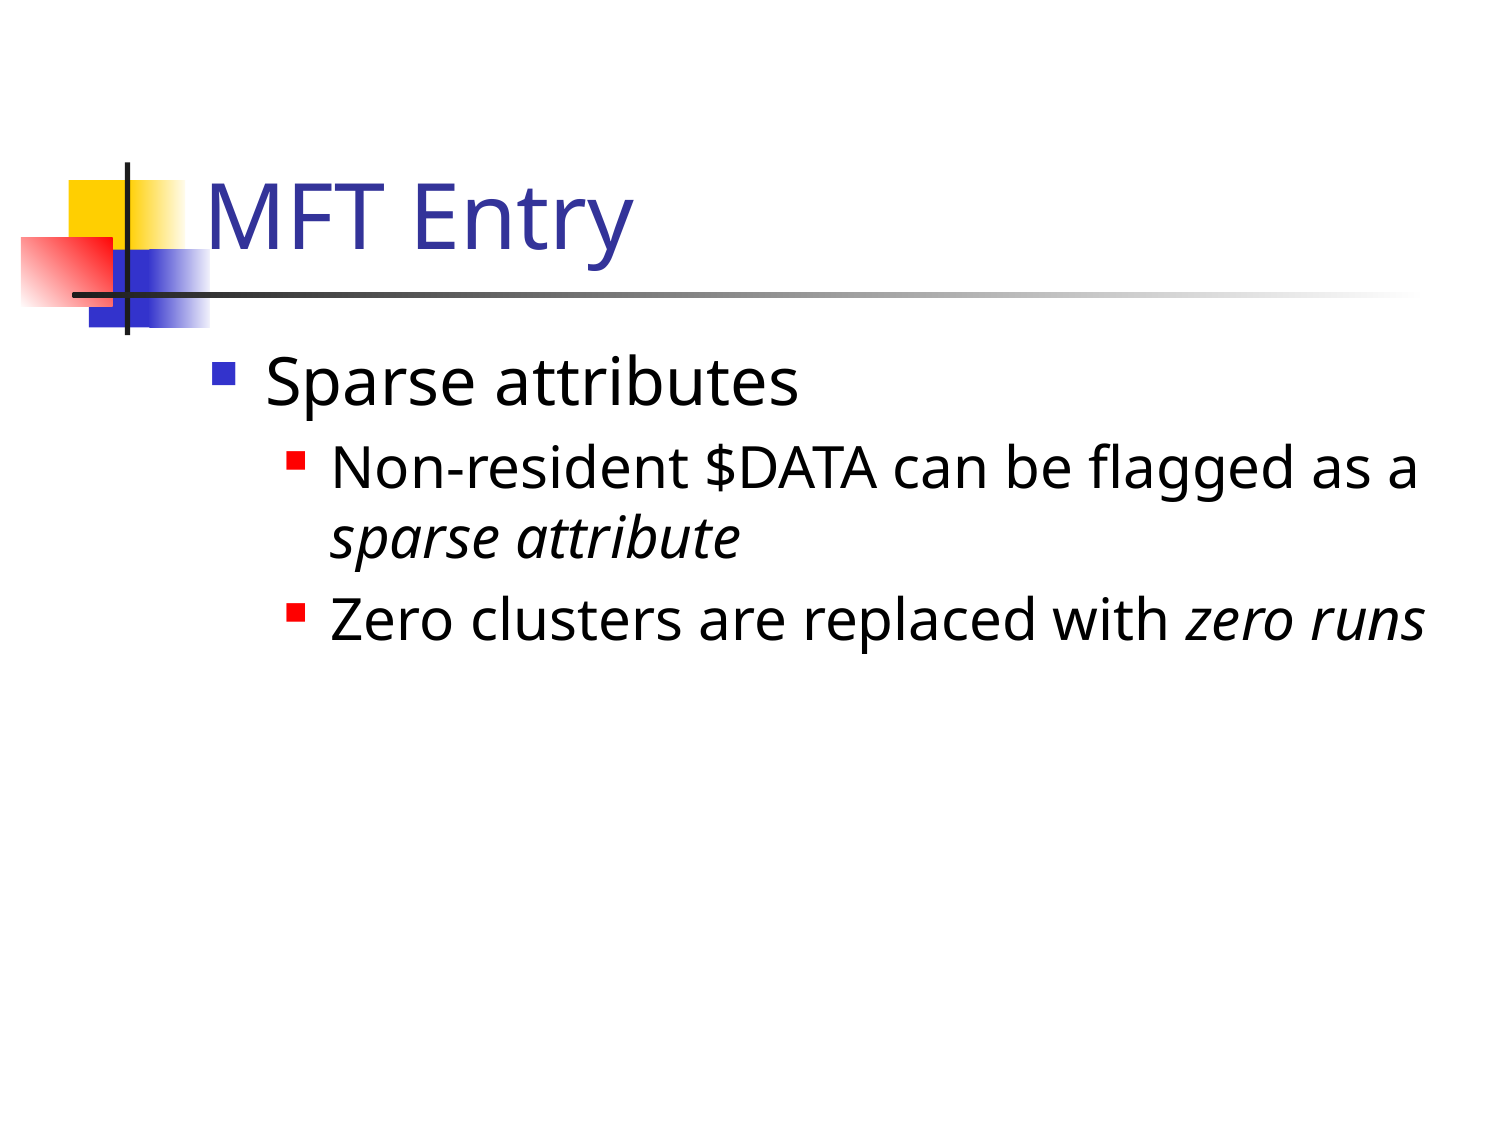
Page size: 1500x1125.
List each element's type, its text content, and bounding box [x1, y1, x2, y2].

list Sparse attributes Non-resident $DATA can be flagged as a sparse attribute Zero clusters are replaced with zero runs [193, 330, 1470, 1007]
title MFT Entry [188, 34, 1468, 276]
